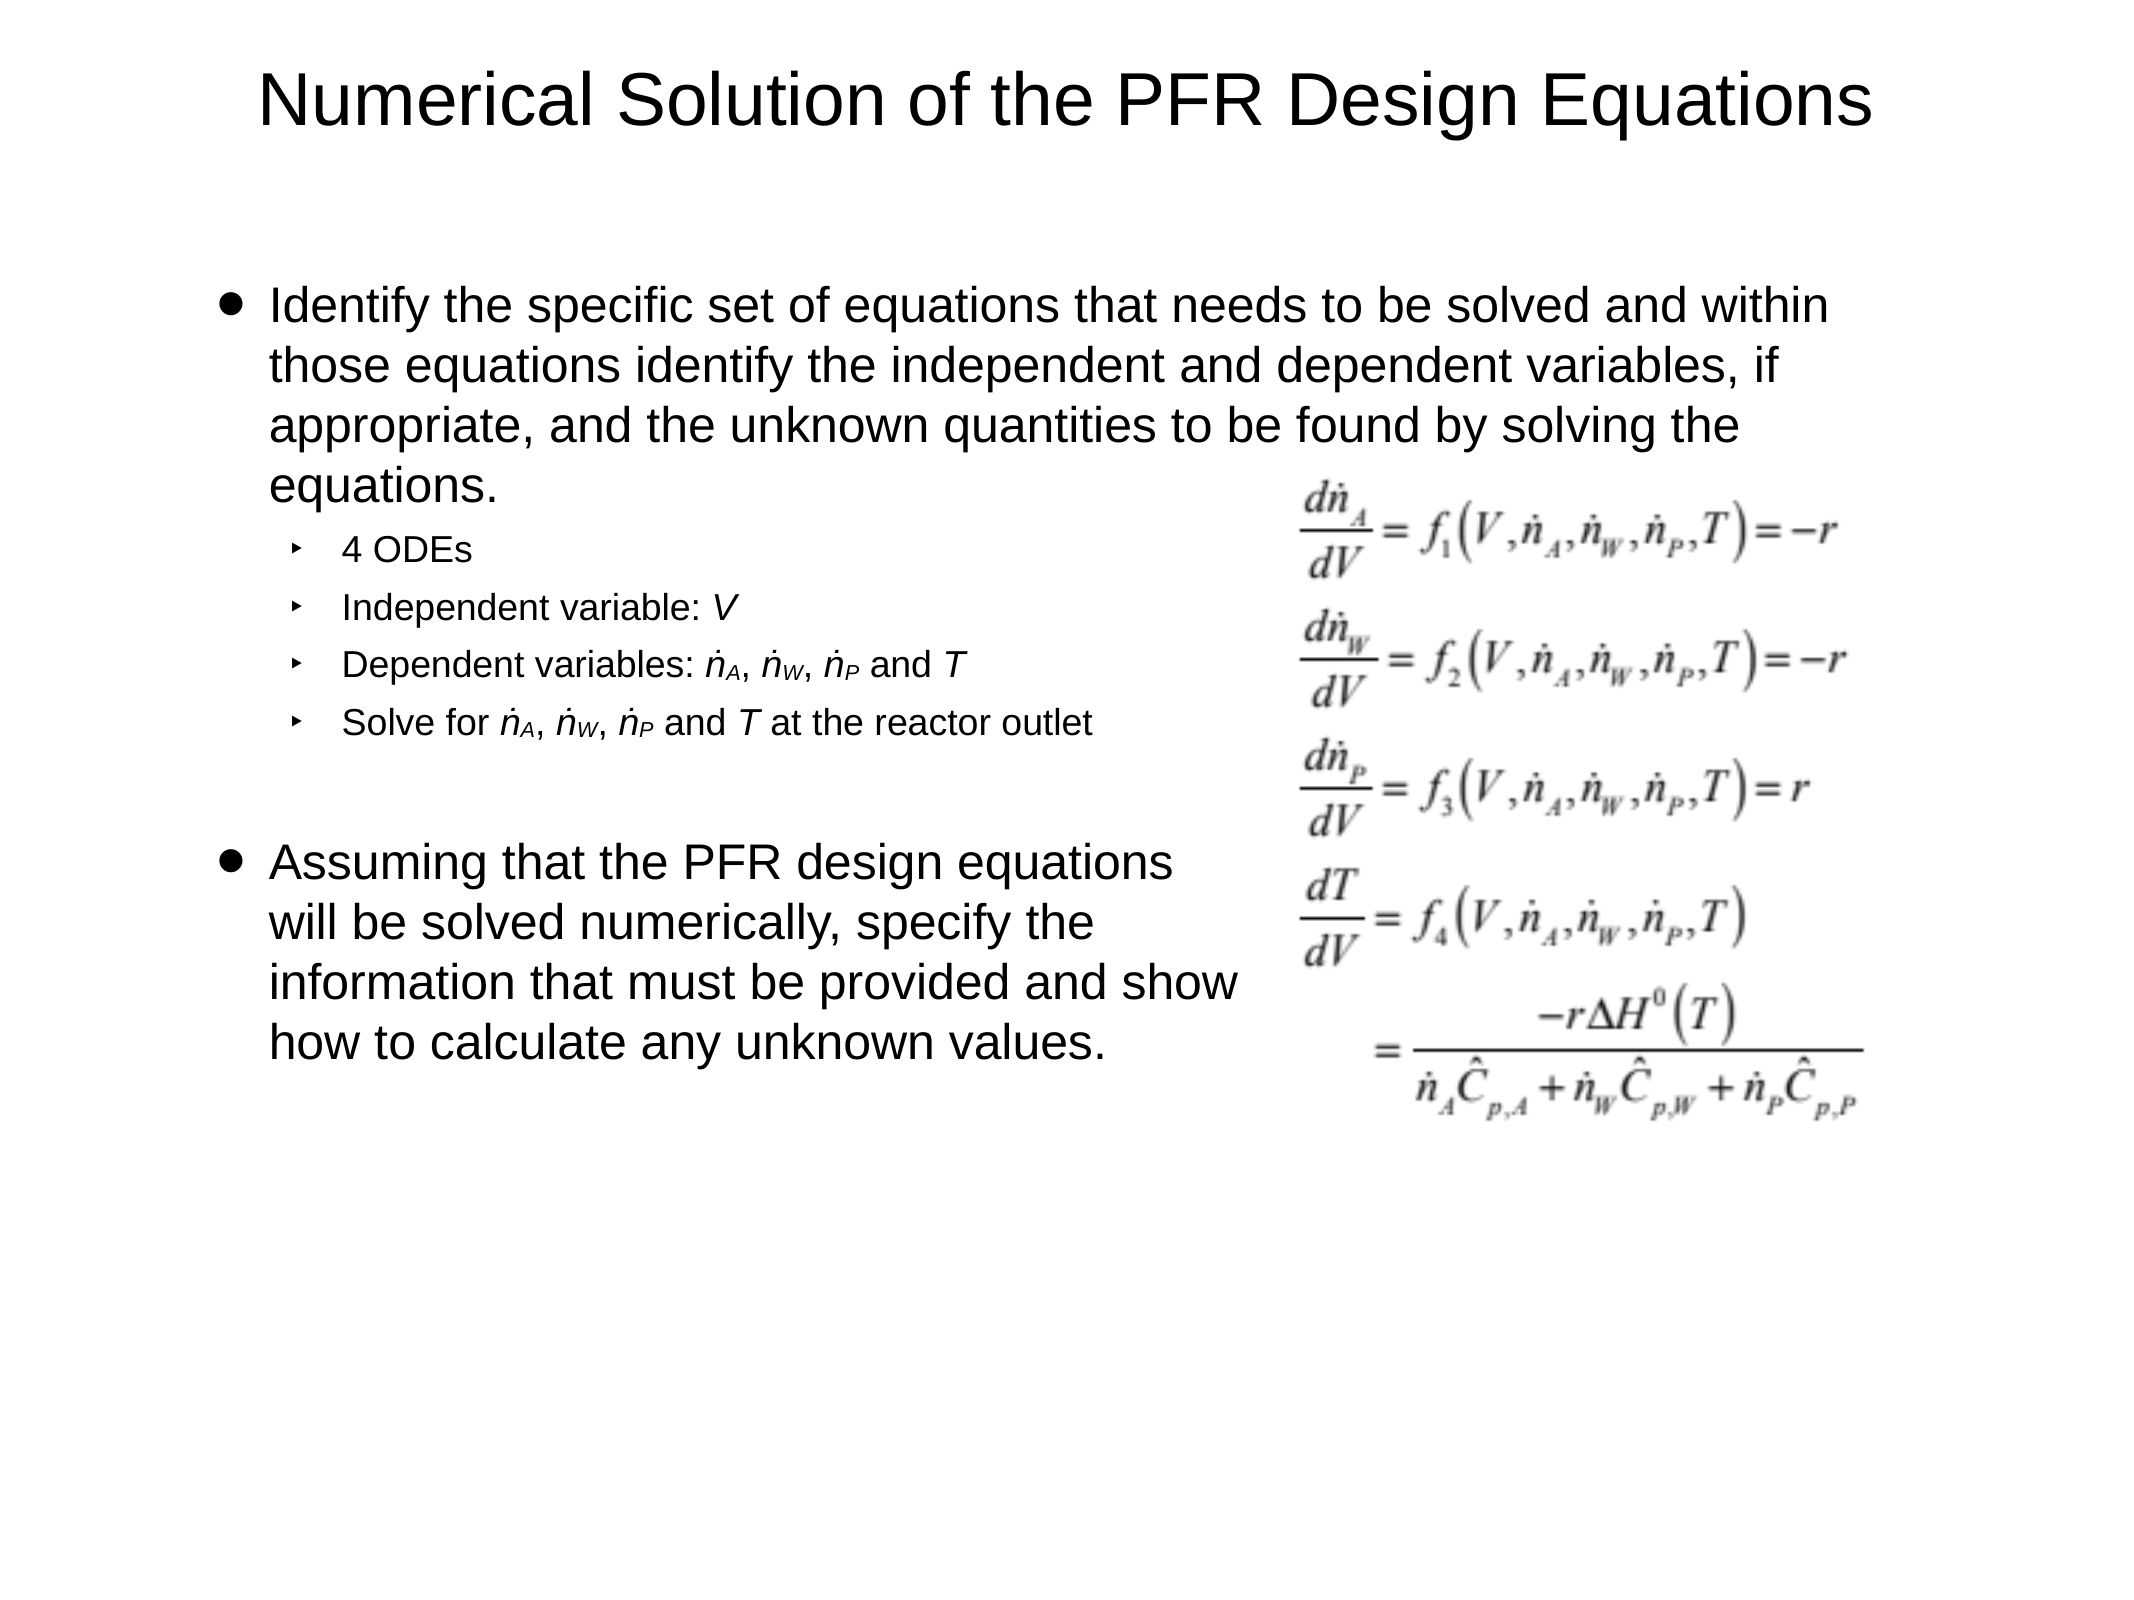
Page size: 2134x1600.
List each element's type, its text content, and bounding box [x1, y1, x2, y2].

picture [1295, 722, 1819, 846]
picture [1295, 464, 1842, 588]
picture [1295, 851, 1867, 1125]
title Numerical Solution of the PFR Design Equations [208, 41, 1925, 250]
list Identify the specific set of equations that needs to be solved and within those equations identify the independent and dependent variables, if appropriate, and the unknown quantities to be found by solving the equations. 4 ODEs Independent variable: V Dependent variables: ṅA, ṅW, ṅP and T Solve for ṅA, ṅW, ṅP and T at the reactor outlet Assuming that the PFR design equations will be solved numerically, specify the information that must be provided and show how to calculate any unknown values. [208, 264, 1925, 1463]
picture [1295, 593, 1853, 717]
